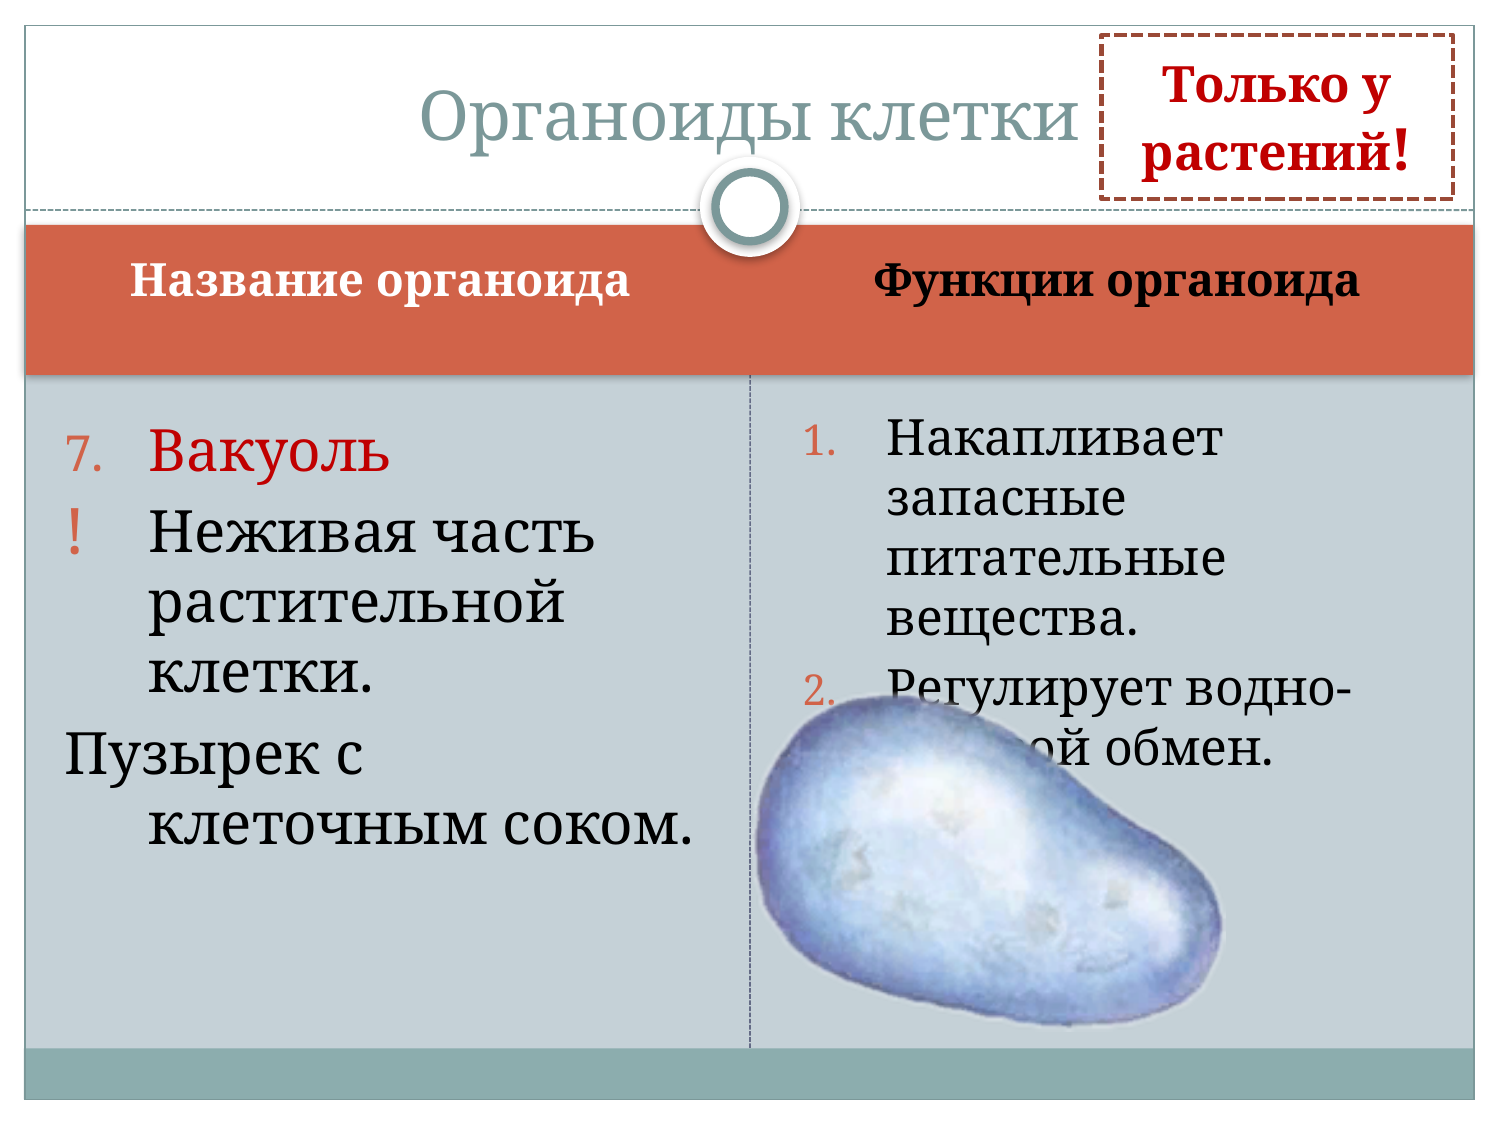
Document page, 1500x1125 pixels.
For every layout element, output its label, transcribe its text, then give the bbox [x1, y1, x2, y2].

title Органоиды клетки [49, 37, 1101, 162]
list Функции органоида [785, 249, 1450, 371]
list Накапливает запасные питательные вещества. Регулирует водно-солевой обмен. [787, 398, 1450, 1043]
text_box Только у растений! [1101, 34, 1454, 200]
picture [749, 691, 1226, 1032]
list Вакуоль Неживая часть растительной клетки. Пузырек с клеточным соком. [49, 405, 713, 1032]
list Название органоида [48, 249, 714, 371]
